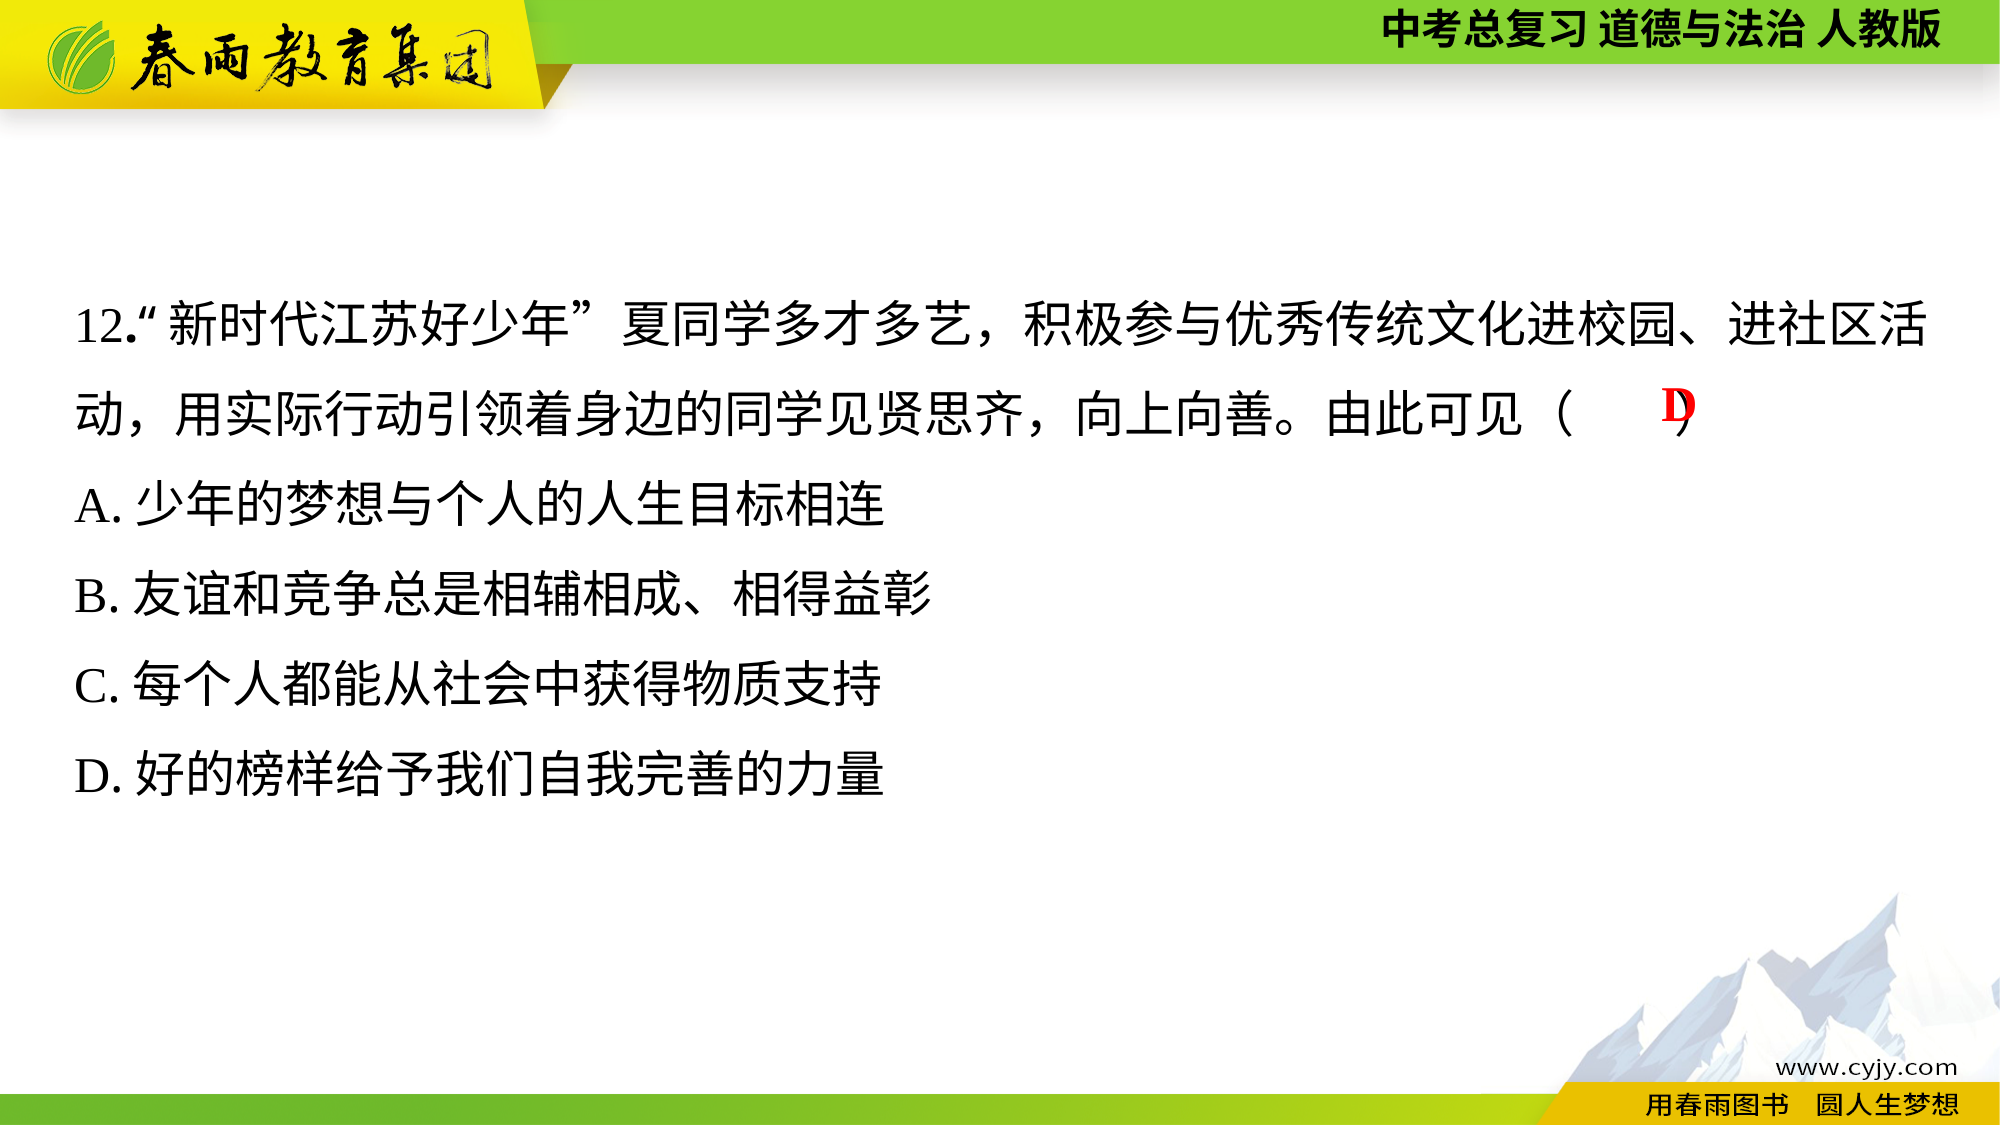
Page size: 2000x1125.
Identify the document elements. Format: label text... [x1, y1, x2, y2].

picture [0, 0, 2000, 1125]
text_box D [1646, 364, 1713, 440]
list 12.“新时代江苏好少年”夏同学多才多艺，积极参与优秀传统文化进校园、进社区活动，用实际行动引领着身边的同学见贤思齐，向上向善。由此可见（ ） A.少年的梦想与个人的人生目标相连 B.友谊和竞争总是相辅相成、相得益彰 C.每个人都能从社会中获得物质支持 D.好的榜样给予我们自我完善的力量 [59, 255, 1944, 805]
